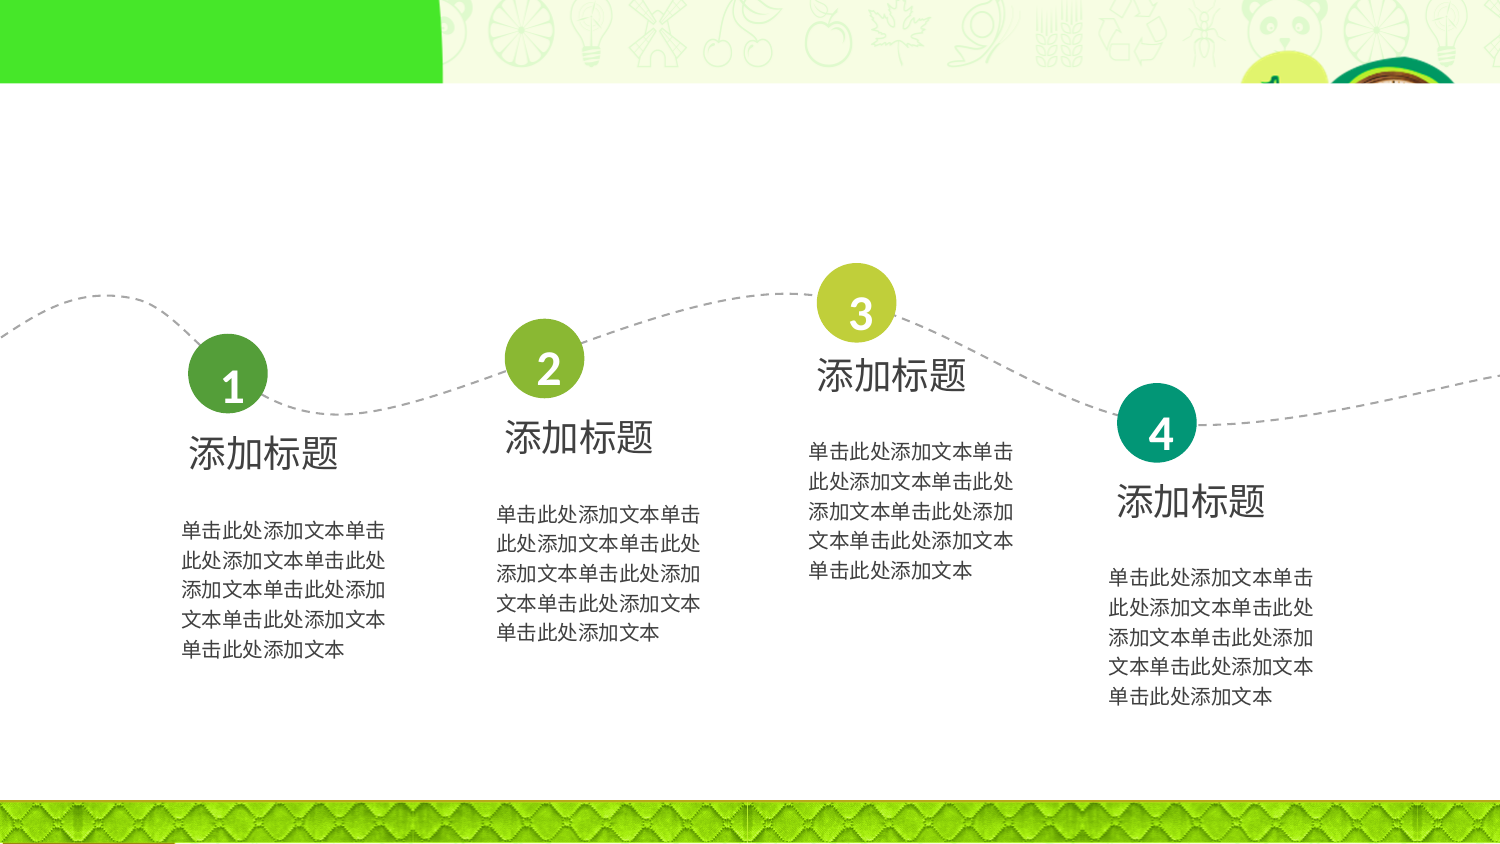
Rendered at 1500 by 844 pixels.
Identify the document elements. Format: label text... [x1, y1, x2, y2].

picture [0, 0, 1500, 83]
text_box [999, 362, 1500, 426]
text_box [188, 333, 268, 423]
text_box 单击此处添加文本单击此处添加文本单击此处添加文本单击此处添加文本单击此处添加文本单击此处添加文本 [496, 496, 704, 649]
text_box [504, 318, 585, 404]
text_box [816, 262, 897, 349]
text_box [585, 293, 816, 358]
text_box 单击此处添加文本单击此处添加文本单击此处添加文本单击此处添加文本单击此处添加文本单击此处添加文本 [809, 434, 1017, 587]
text_box 单击此处添加文本单击此处添加文本单击此处添加文本单击此处添加文本单击此处添加文本单击此处添加文本 [181, 513, 389, 665]
text_box [1, 295, 188, 343]
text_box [1117, 382, 1197, 469]
text_box 添加标题 [809, 344, 999, 405]
picture [0, 800, 1500, 844]
text_box [268, 344, 504, 415]
text_box 添加标题 [181, 422, 372, 483]
text_box [897, 316, 960, 344]
text_box 添加标题 [496, 406, 687, 467]
text_box 单击此处添加文本单击此处添加文本单击此处添加文本单击此处添加文本单击此处添加文本单击此处添加文本 [1108, 560, 1316, 712]
text_box 添加标题 [1108, 469, 1299, 530]
